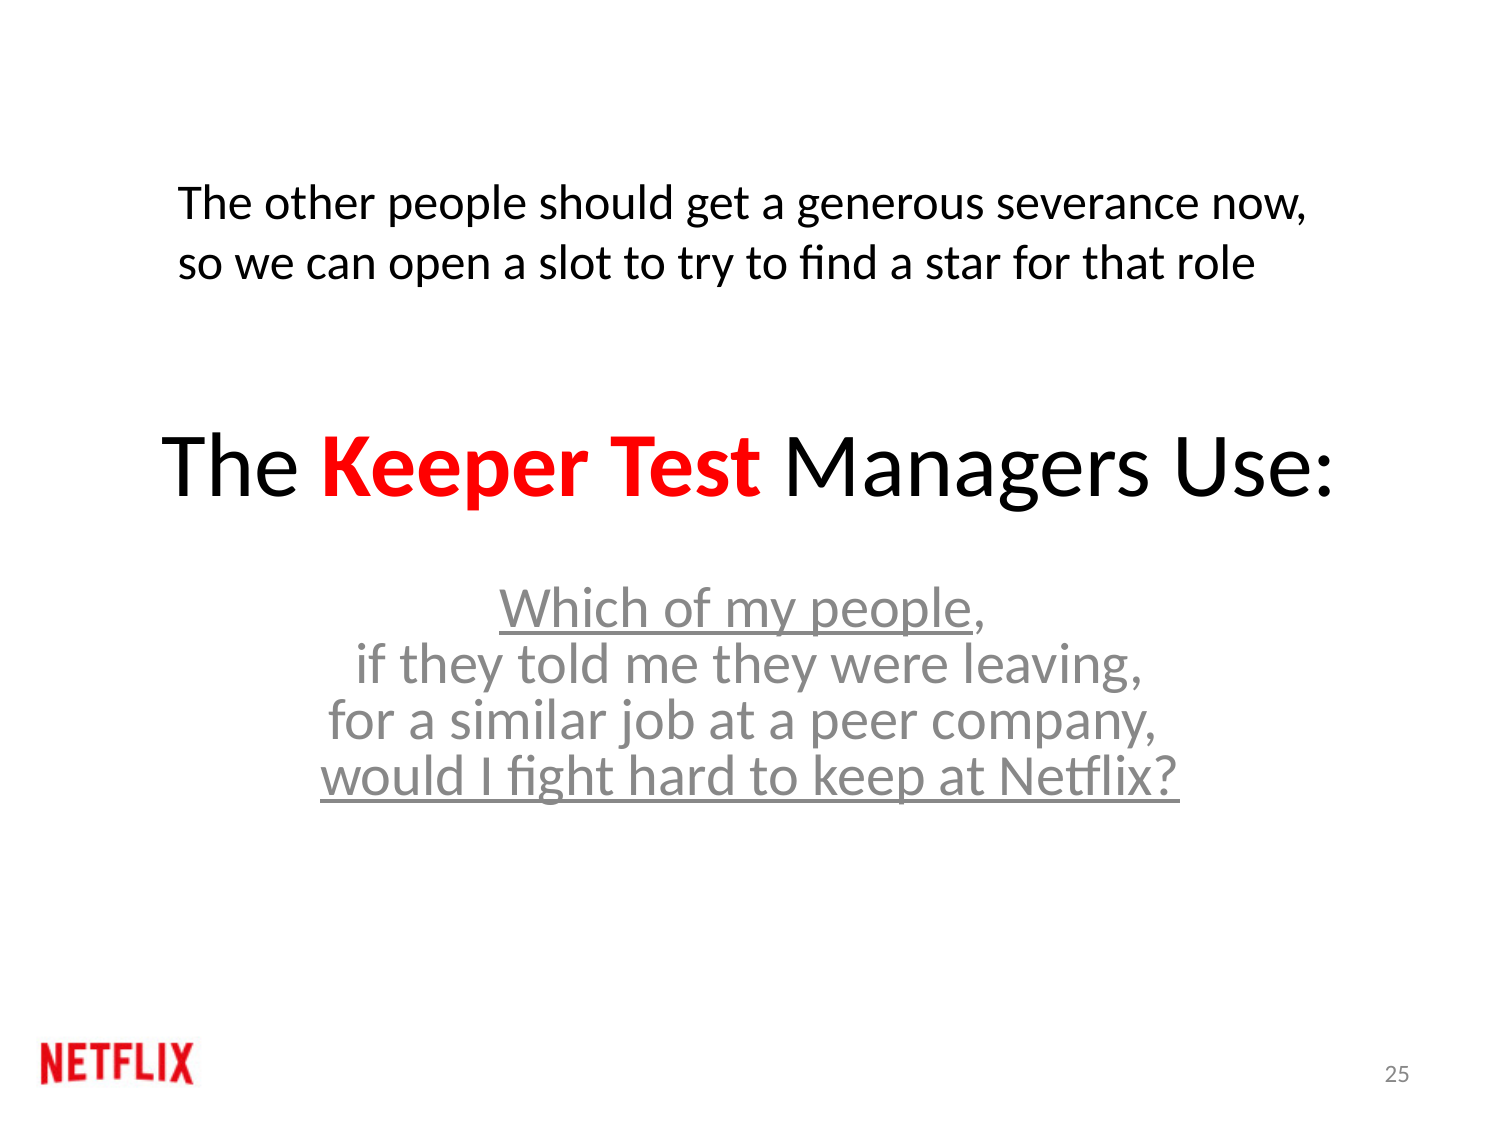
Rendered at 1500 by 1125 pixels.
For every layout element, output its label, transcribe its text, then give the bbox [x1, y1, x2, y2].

picture [24, 1024, 211, 1104]
title The Keeper Test Managers Use: [112, 349, 1388, 591]
subtitle Which of my people, if they told me they were leaving, for a similar job at a peer company, would I fight hard to keep at Netflix? [187, 575, 1313, 1025]
slide_number ‹#› [1074, 1042, 1425, 1103]
text_box The other people should get a generous severance now, so we can open a slot to try to find a star for that role [162, 162, 1388, 299]
